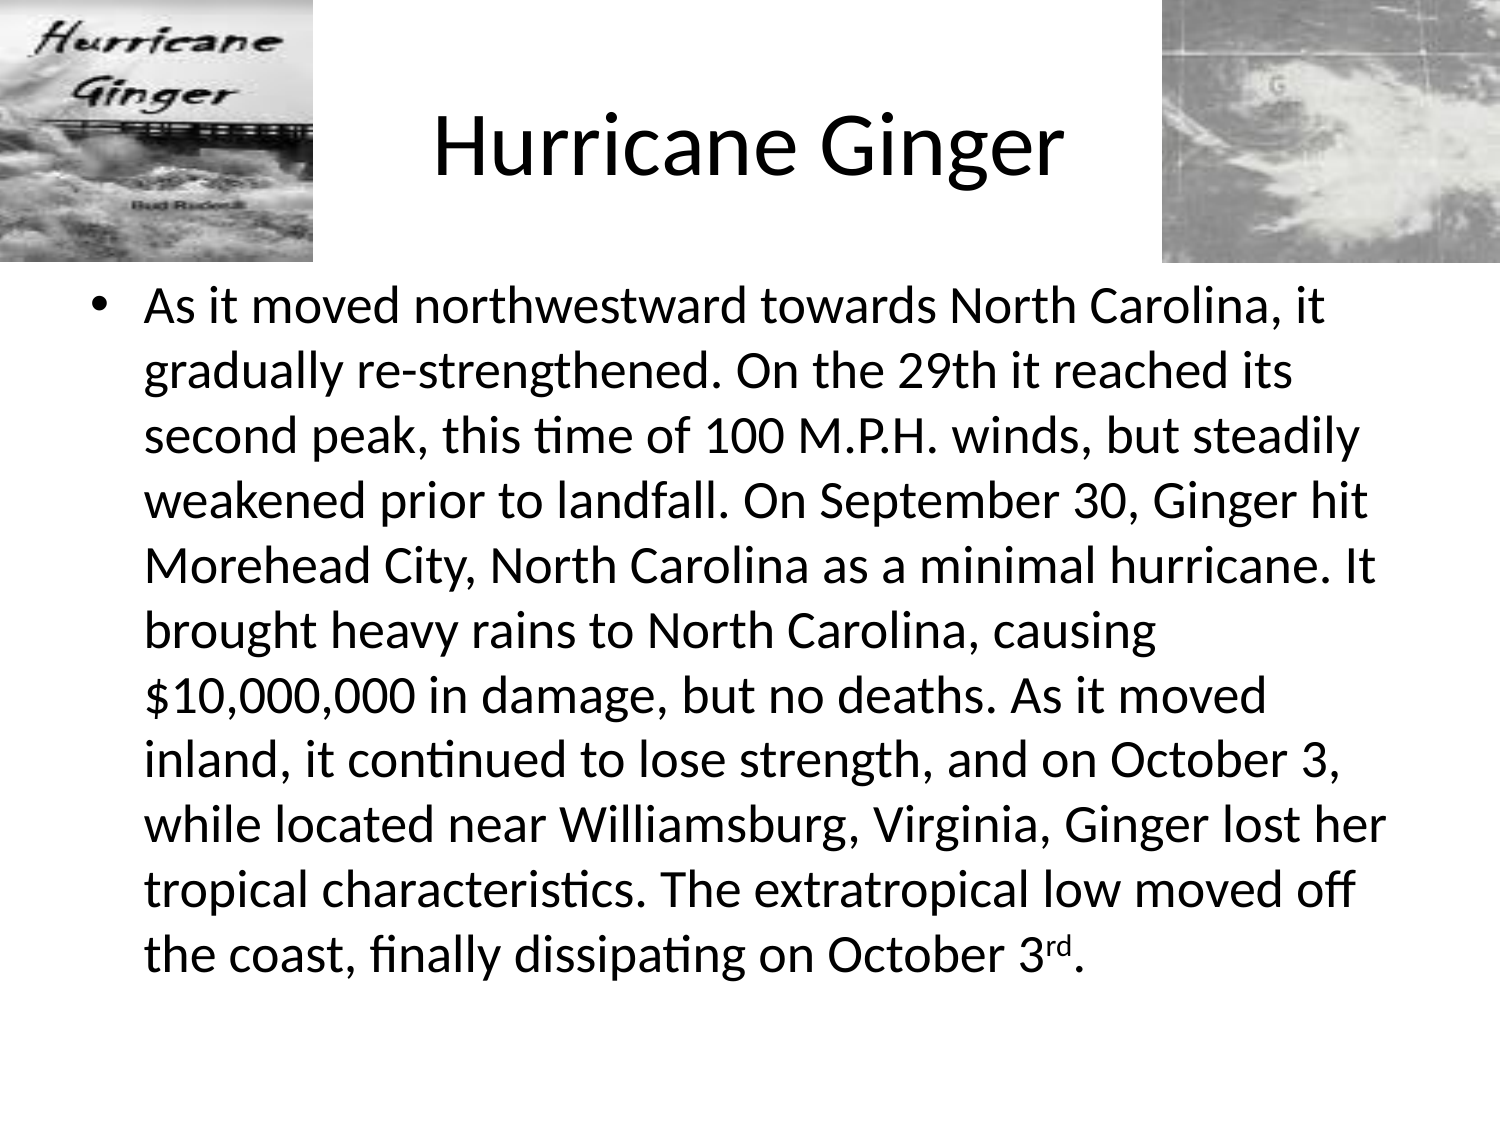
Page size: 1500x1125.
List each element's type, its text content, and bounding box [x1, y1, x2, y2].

title Hurricane Ginger [316, 45, 1157, 233]
picture [0, 0, 313, 262]
list As it moved northwestward towards North Carolina, it gradually re-strengthened. On the 29th it reached its second peak, this time of 100 M.P.H. winds, but steadily weakened prior to landfall. On September 30, Ginger hit Morehead City, North Carolina as a minimal hurricane. It brought heavy rains to North Carolina, causing $10,000,000 in damage, but no deaths. As it moved inland, it continued to lose strength, and on October 3, while located near Williamsburg, Virginia, Ginger lost her tropical characteristics. The extratropical low moved off the coast, finally dissipating on October 3rd. [75, 262, 1425, 1005]
picture [1162, 0, 1500, 263]
